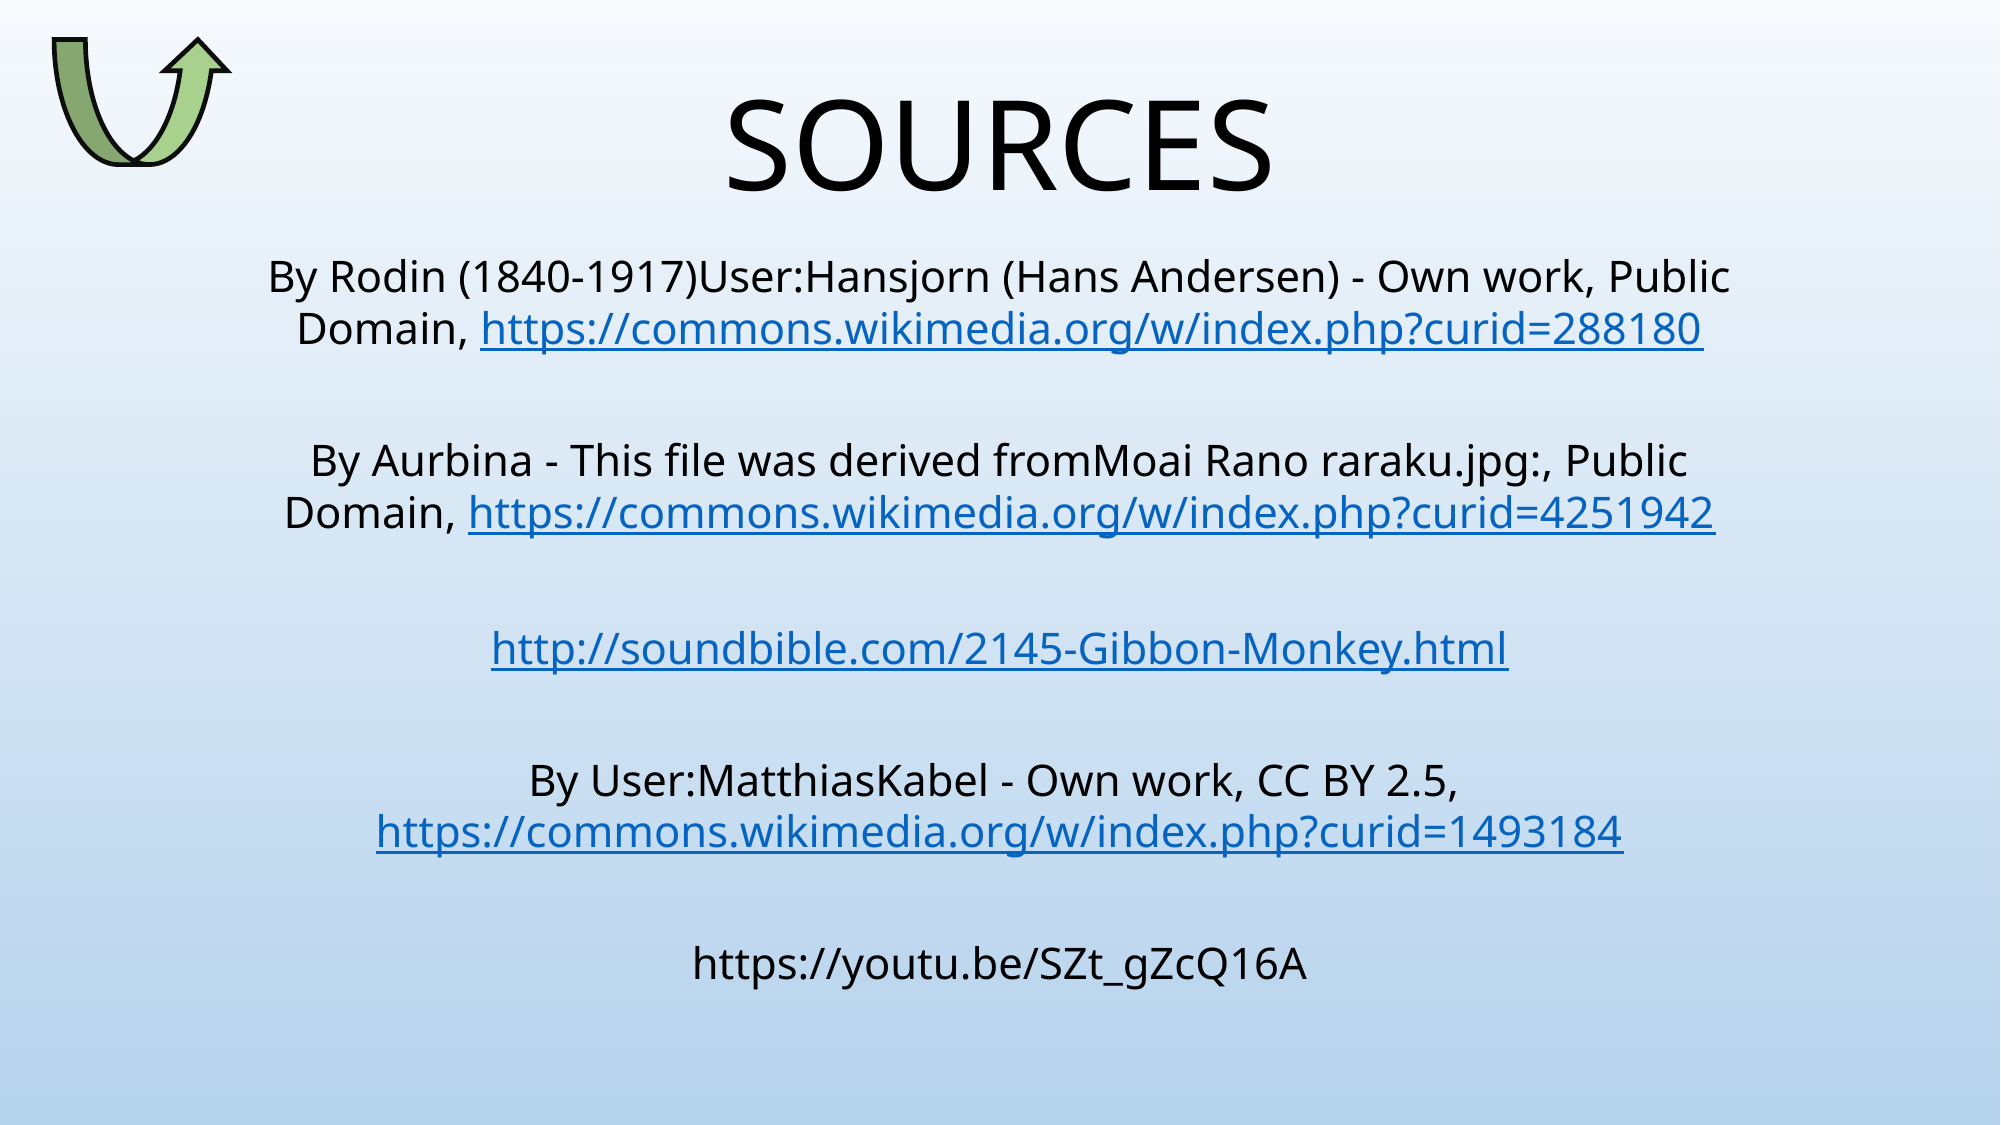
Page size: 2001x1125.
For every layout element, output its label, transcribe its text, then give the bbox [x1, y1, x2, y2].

title SOURCES [249, 39, 1750, 225]
subtitle By Rodin (1840-1917)User:Hansjorn (Hans Andersen) - Own work, Public Domain, https://commons.wikimedia.org/w/index.php?curid=288180 By Aurbina - This file was derived fromMoai Rano raraku.jpg:, Public Domain, https://commons.wikimedia.org/w/index.php?curid=4251942 http://soundbible.com/2145-Gibbon-Monkey.html By User:MatthiasKabel - Own work, CC BY 2.5, https://commons.wikimedia.org/w/index.php?curid=1493184 https://youtu.be/SZt_gZcQ16A [249, 247, 1750, 1040]
text_box [53, 38, 230, 166]
